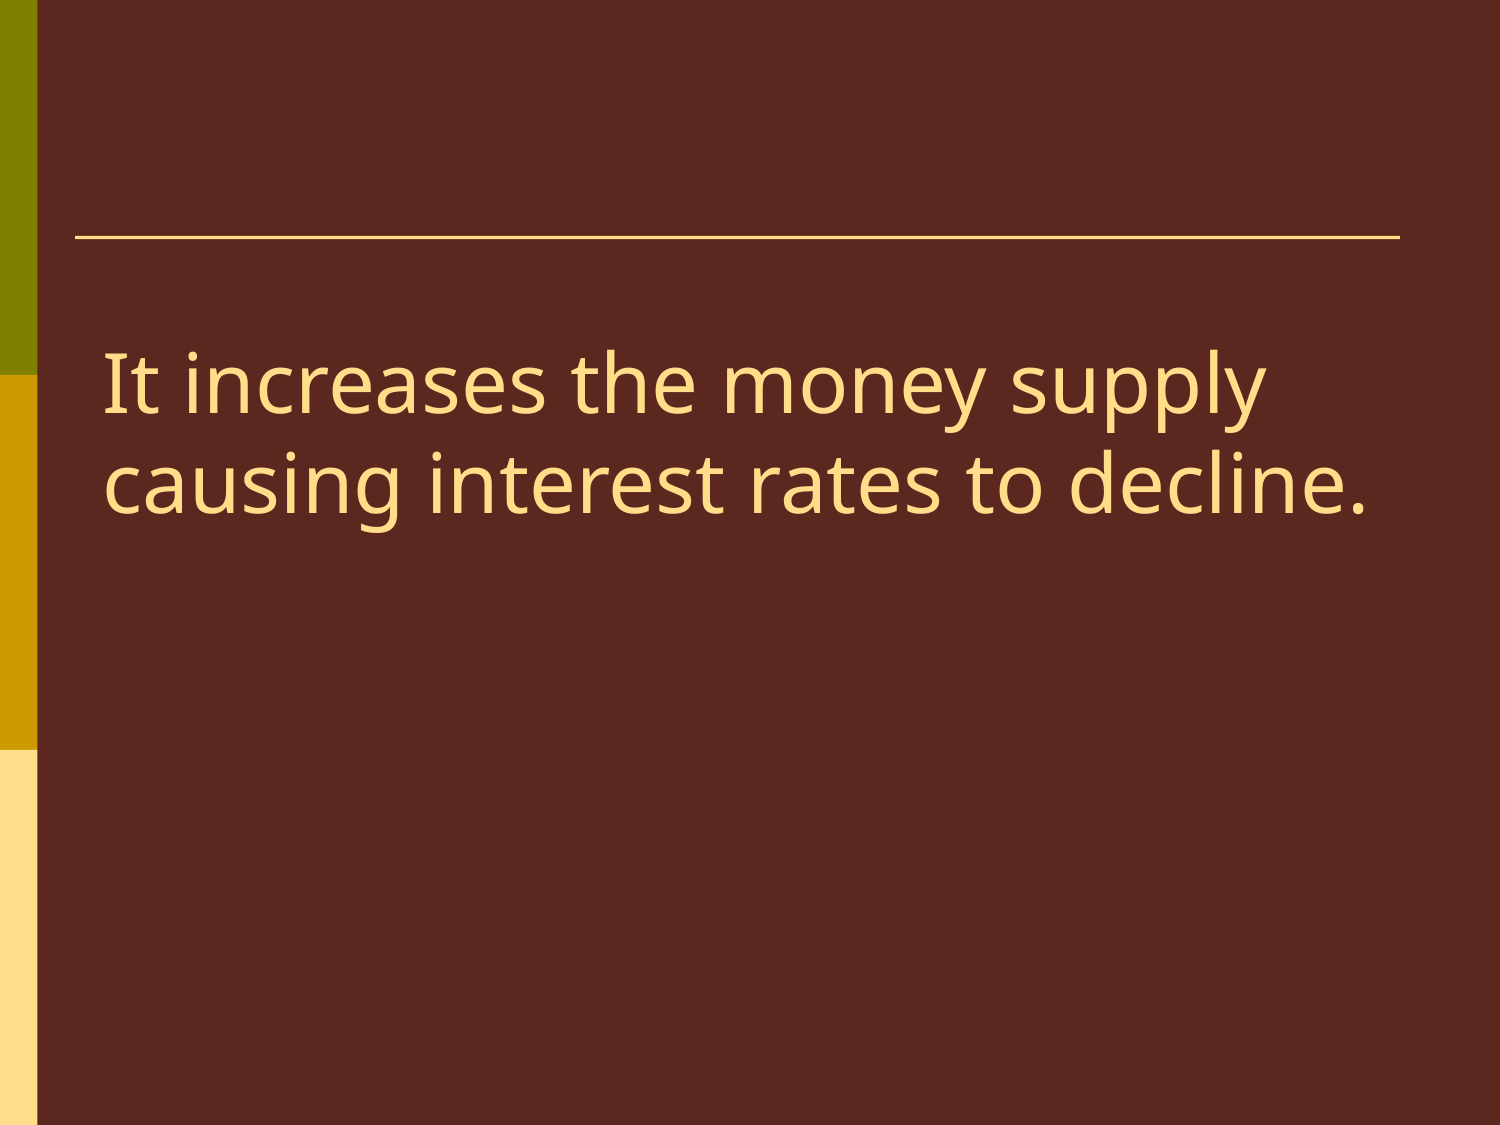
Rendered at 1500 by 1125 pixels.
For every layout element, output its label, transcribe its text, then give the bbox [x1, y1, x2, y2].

title It increases the money supply causing interest rates to decline. [87, 350, 1438, 538]
